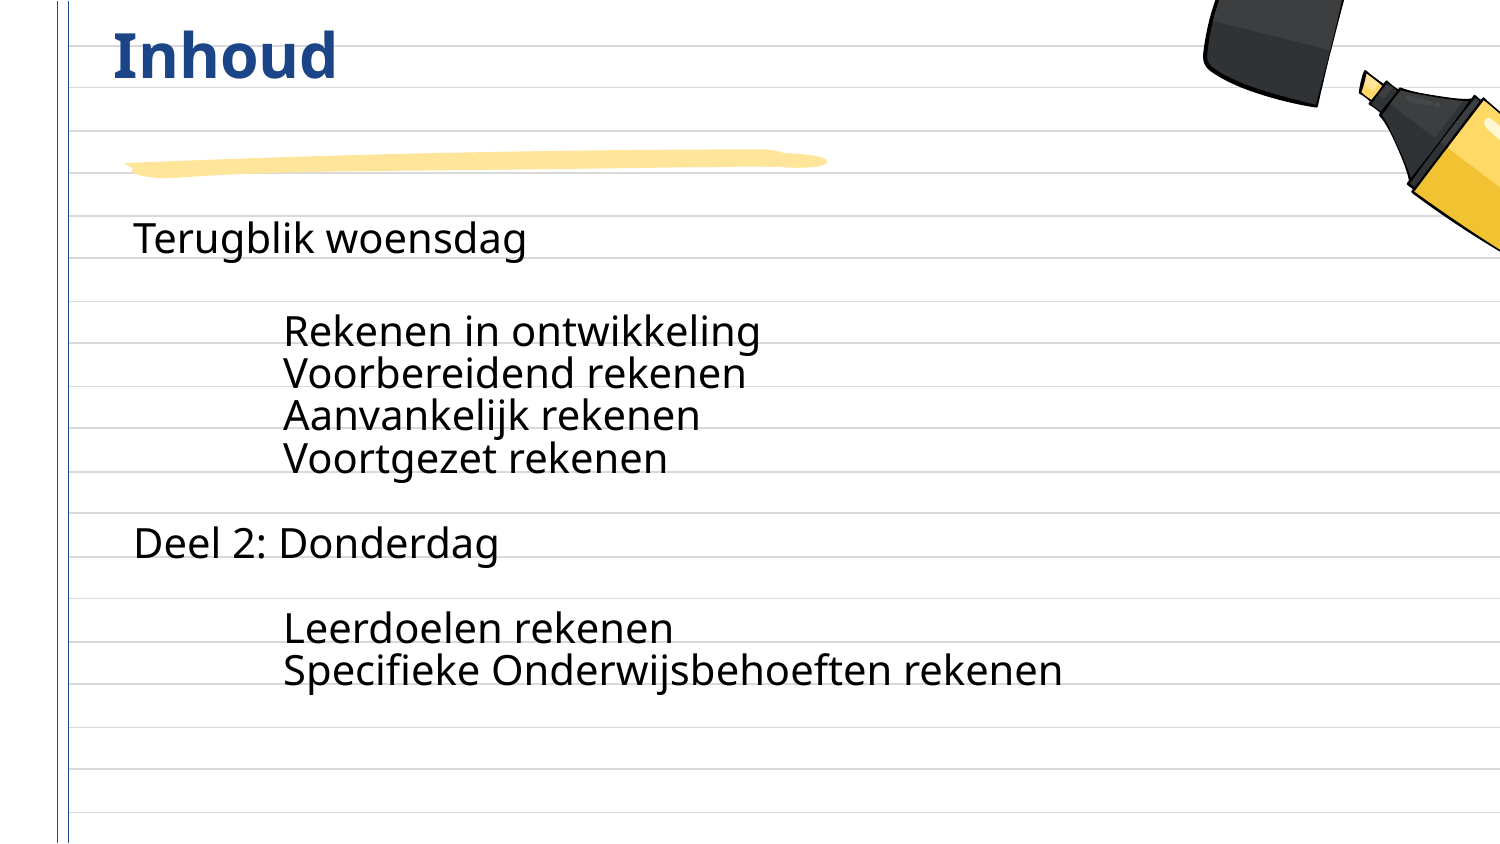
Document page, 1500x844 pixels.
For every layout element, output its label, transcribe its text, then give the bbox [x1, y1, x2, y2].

title Inhoud [1338, 16, 1378, 26]
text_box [1182, 28, 1500, 208]
title Inhoud [114, 16, 1210, 76]
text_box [114, 149, 830, 179]
list Terugblik woensdag Rekenen in ontwikkeling Voorbereidend rekenen Aanvankelijk rekenen Voortgezet rekenen Deel 2: Donderdag Leerdoelen rekenen Specifieke Onderwijsbehoeften rekenen [118, 204, 1382, 769]
